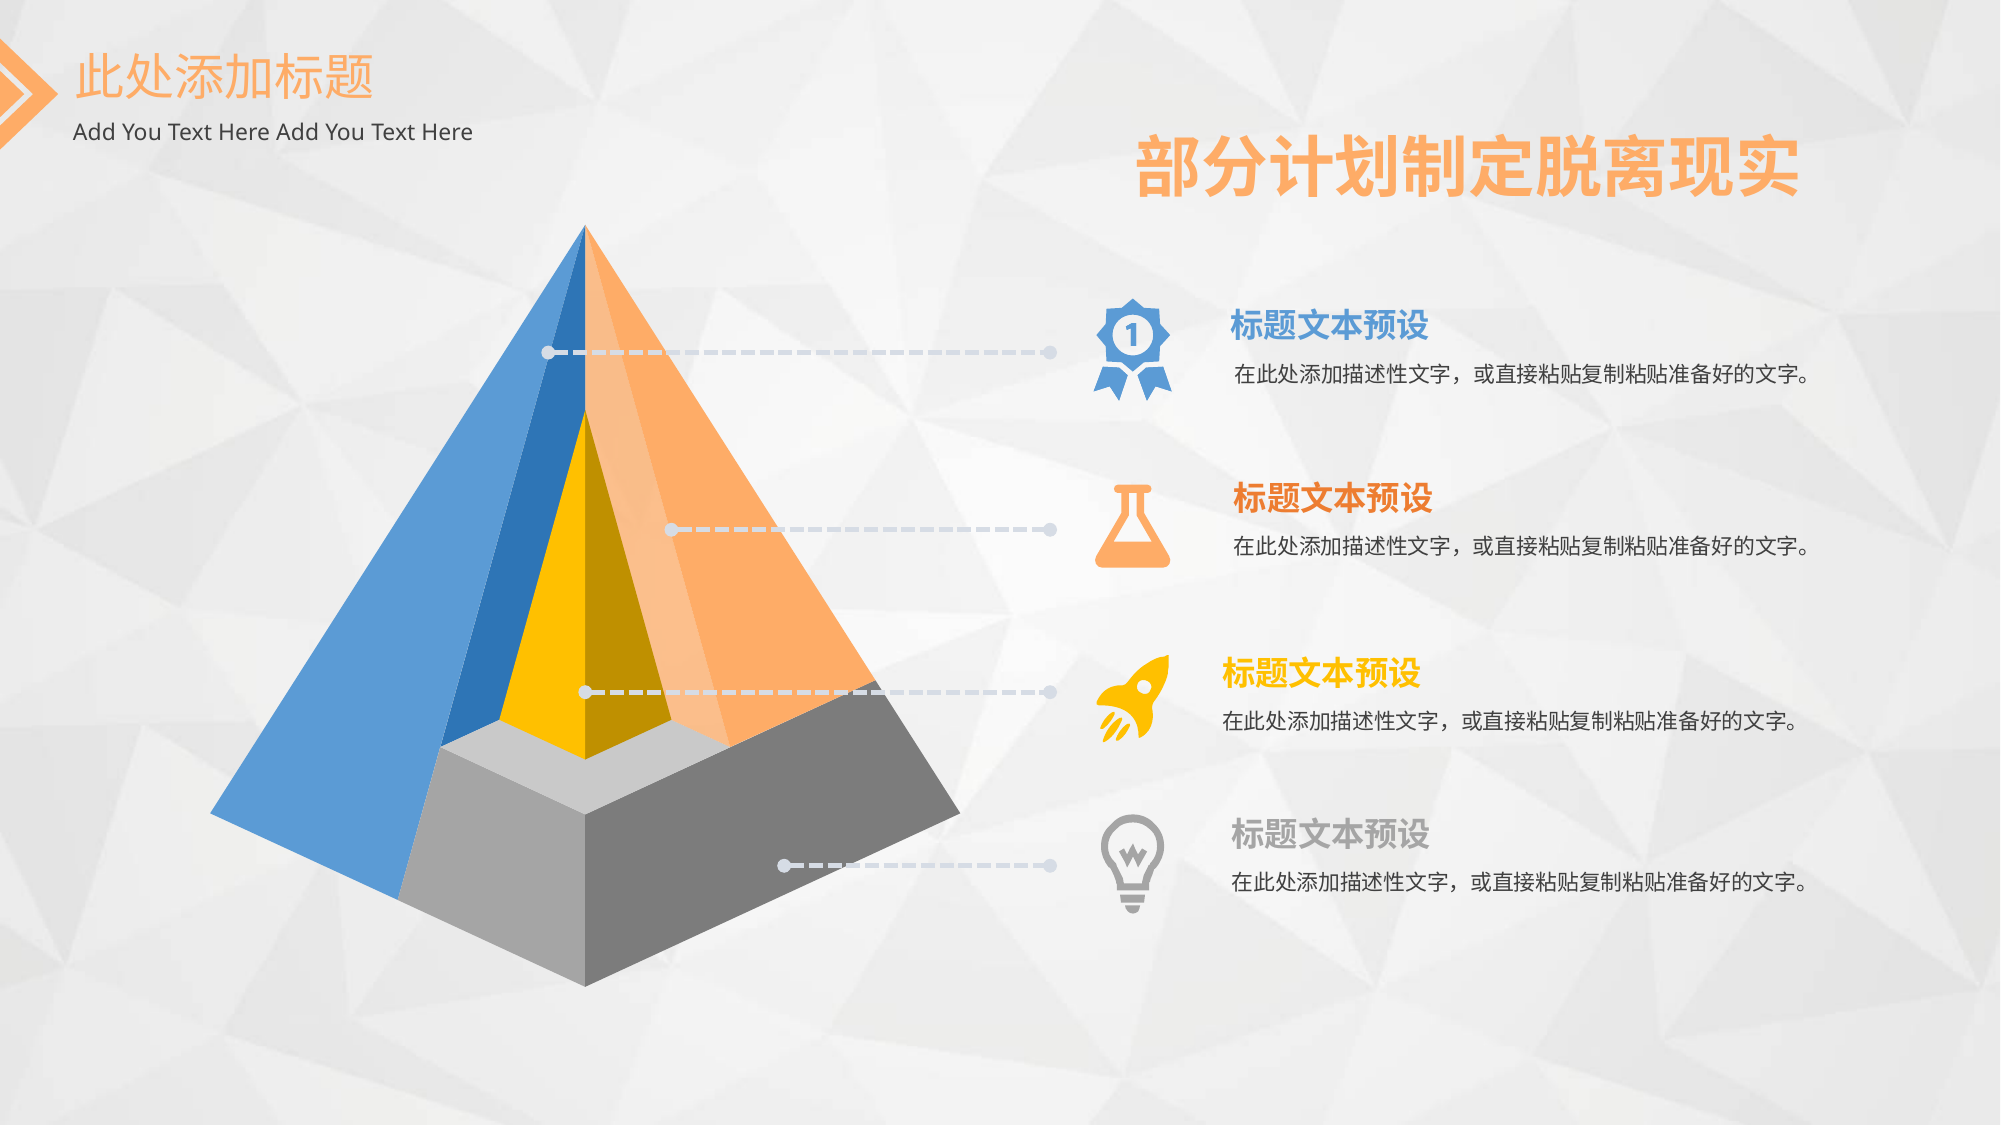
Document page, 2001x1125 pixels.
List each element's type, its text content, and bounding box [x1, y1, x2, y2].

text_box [0, 38, 59, 150]
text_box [210, 224, 1825, 987]
text_box Add You Text Here Add You Text Here [58, 101, 517, 153]
text_box 此处添加标题 [59, 38, 390, 101]
picture [0, 0, 2001, 1125]
text_box 部分计划制定脱离现实 [1063, 117, 1874, 212]
